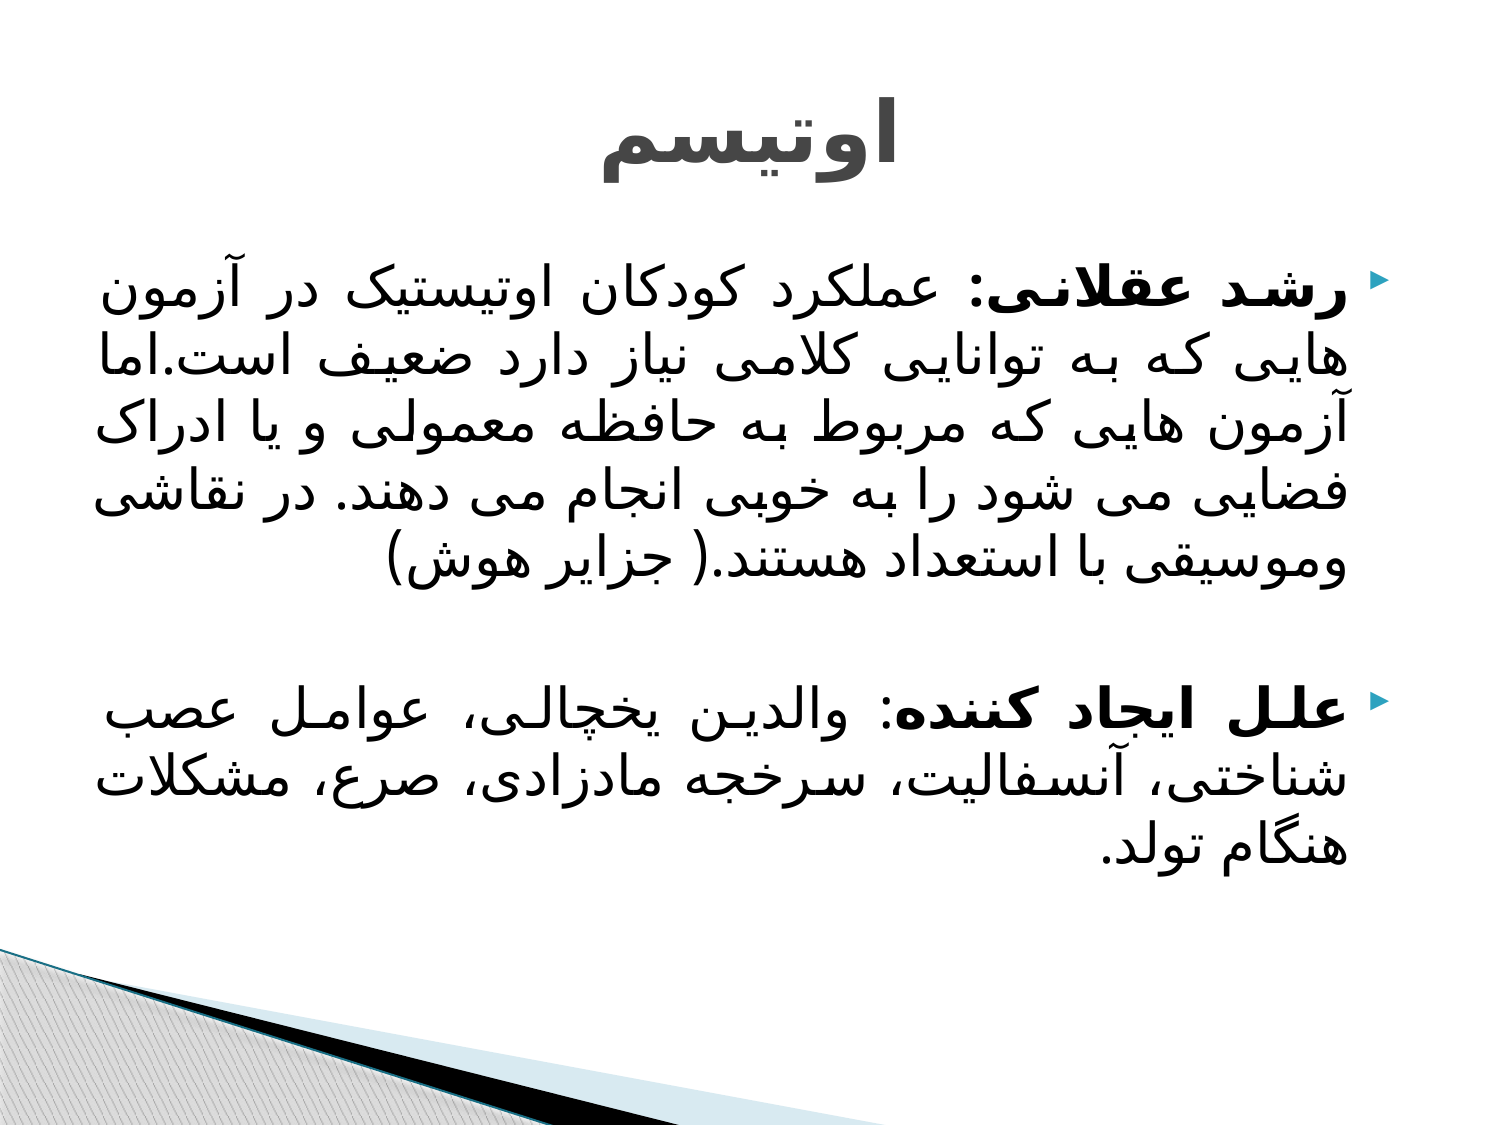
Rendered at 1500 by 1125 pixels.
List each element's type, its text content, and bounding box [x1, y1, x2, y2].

list رشد عقلانی: عملکرد کودکان اوتیستیک در آزمون هایی که به توانایی کلامی نیاز دارد ضعیف است.اما آزمون هایی که مربوط به حافظه معمولی و یا ادراک فضایی می شود را به خوبی انجام می دهند. در نقاشی وموسیقی با استعداد هستند.( جزایر هوش) علل ایجاد کننده: والدین یخچالی، عوامل عصب شناختی، آنسفالیت، سرخجه مادزادی، صرع، مشکلات هنگام تولد. [75, 243, 1425, 986]
title اوتیسم [75, 45, 1425, 211]
